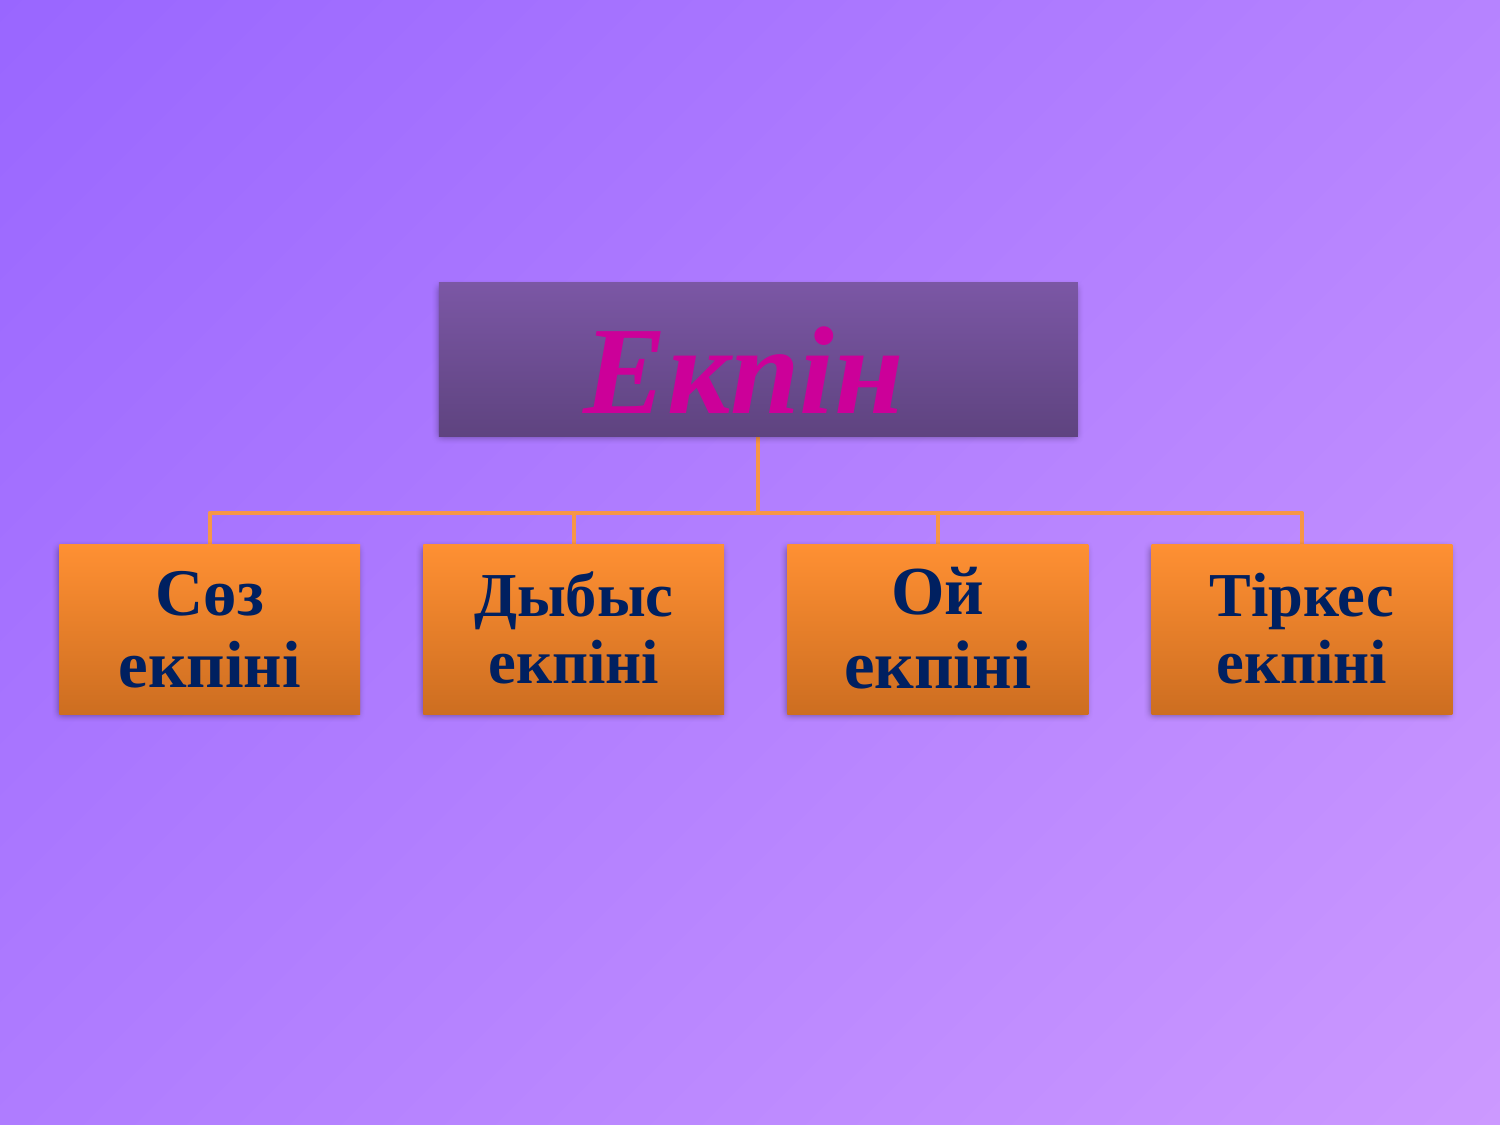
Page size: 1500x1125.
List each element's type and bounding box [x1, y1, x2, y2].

text_box [58, 0, 1454, 1055]
